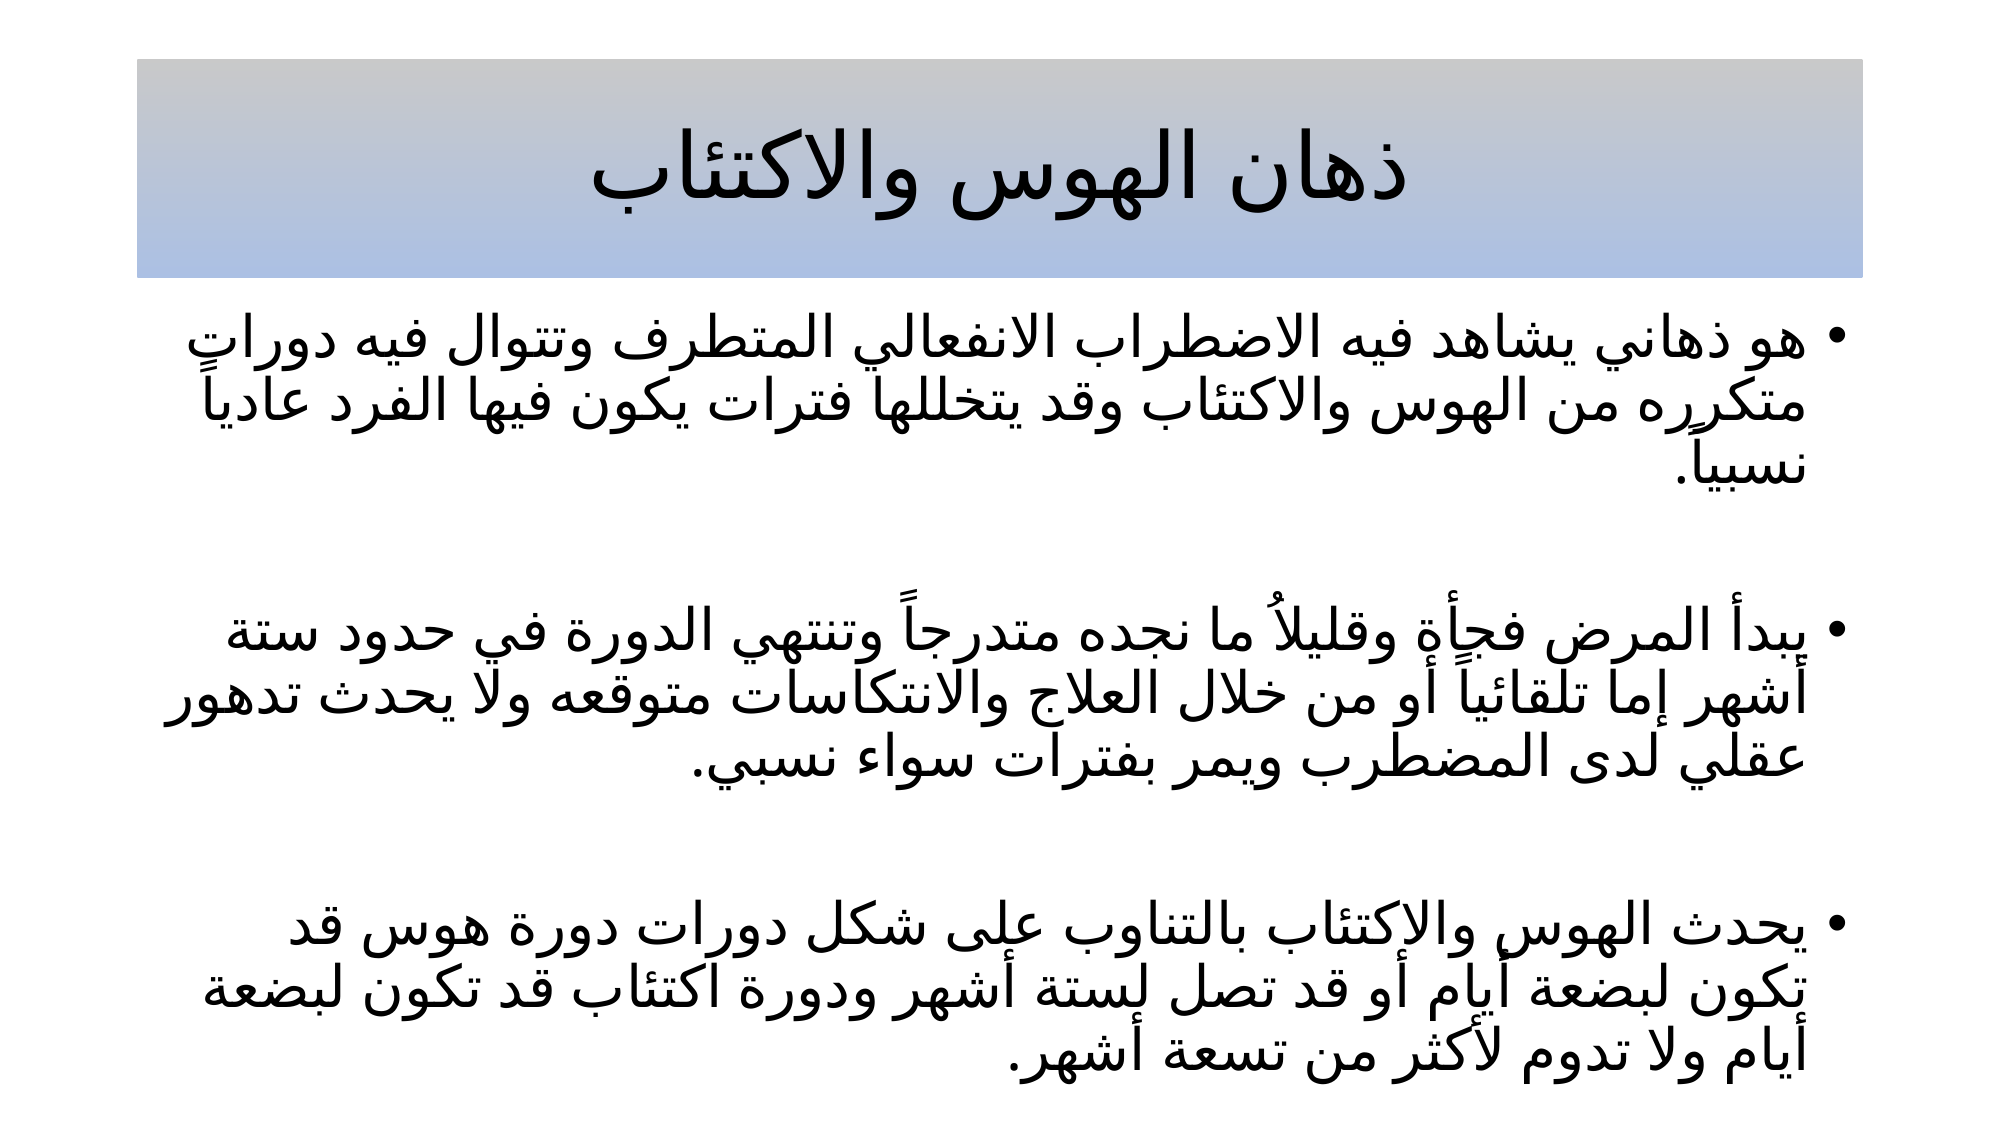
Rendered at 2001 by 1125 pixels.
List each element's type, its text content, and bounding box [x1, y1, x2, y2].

title ذهان الهوس والاكتئاب [137, 59, 1863, 278]
list هو ذهاني يشاهد فيه الاضطراب الانفعالي المتطرف وتتوال فيه دورات متكرره من الهوس والاكتئاب وقد يتخللها فترات يكون فيها الفرد عادياً نسبياً. يبدأ المرض فجأة وقليلاُ ما نجده متدرجاً وتنتهي الدورة في حدود ستة أشهر إما تلقائياً أو من خلال العلاج والانتكاسات متوقعه ولا يحدث تدهور عقلي لدى المضطرب ويمر بفترات سواء نسبي. يحدث الهوس والاكتئاب بالتناوب على شكل دورات دورة هوس قد تكون لبضعة أيام أو قد تصل لستة أشهر ودورة اكتئاب قد تكون لبضعة أيام ولا تدوم لأكثر من تسعة أشهر. [137, 299, 1863, 1014]
